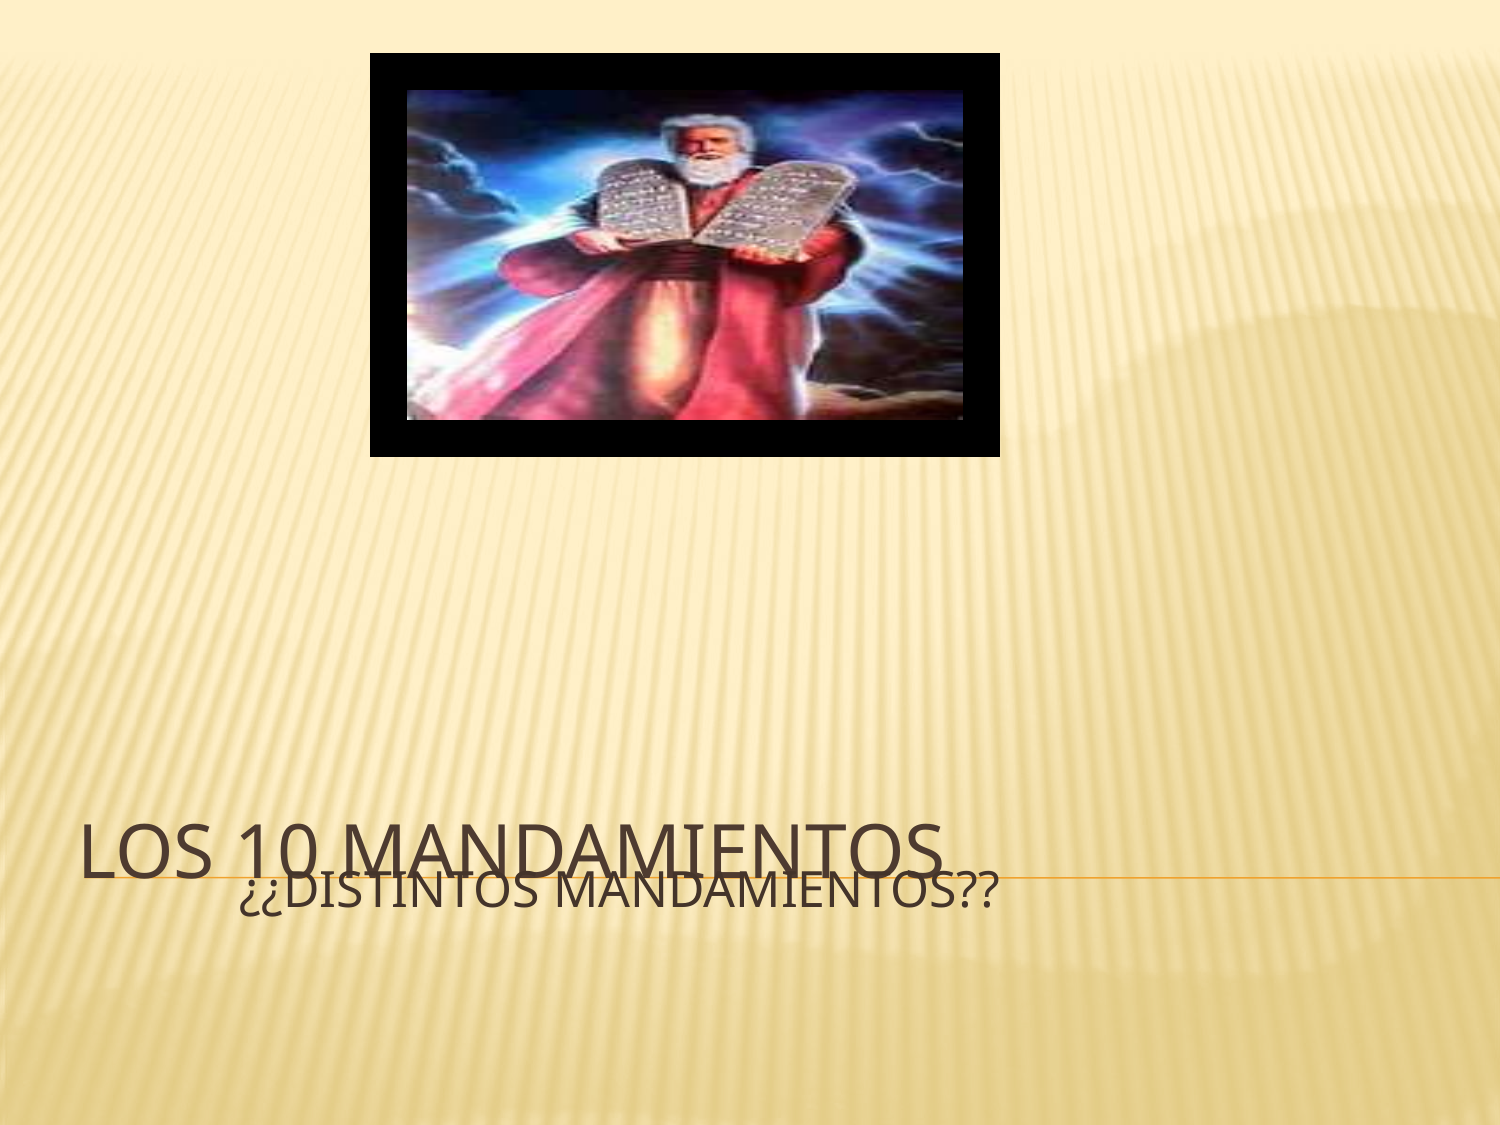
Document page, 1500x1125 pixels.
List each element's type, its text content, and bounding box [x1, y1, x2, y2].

subtitle ¿¿DISTINTOS MANDAMIENTOS?? [225, 503, 1275, 925]
picture [407, 89, 963, 420]
title LOS 10 MANDAMIENTOS [62, 796, 1450, 997]
